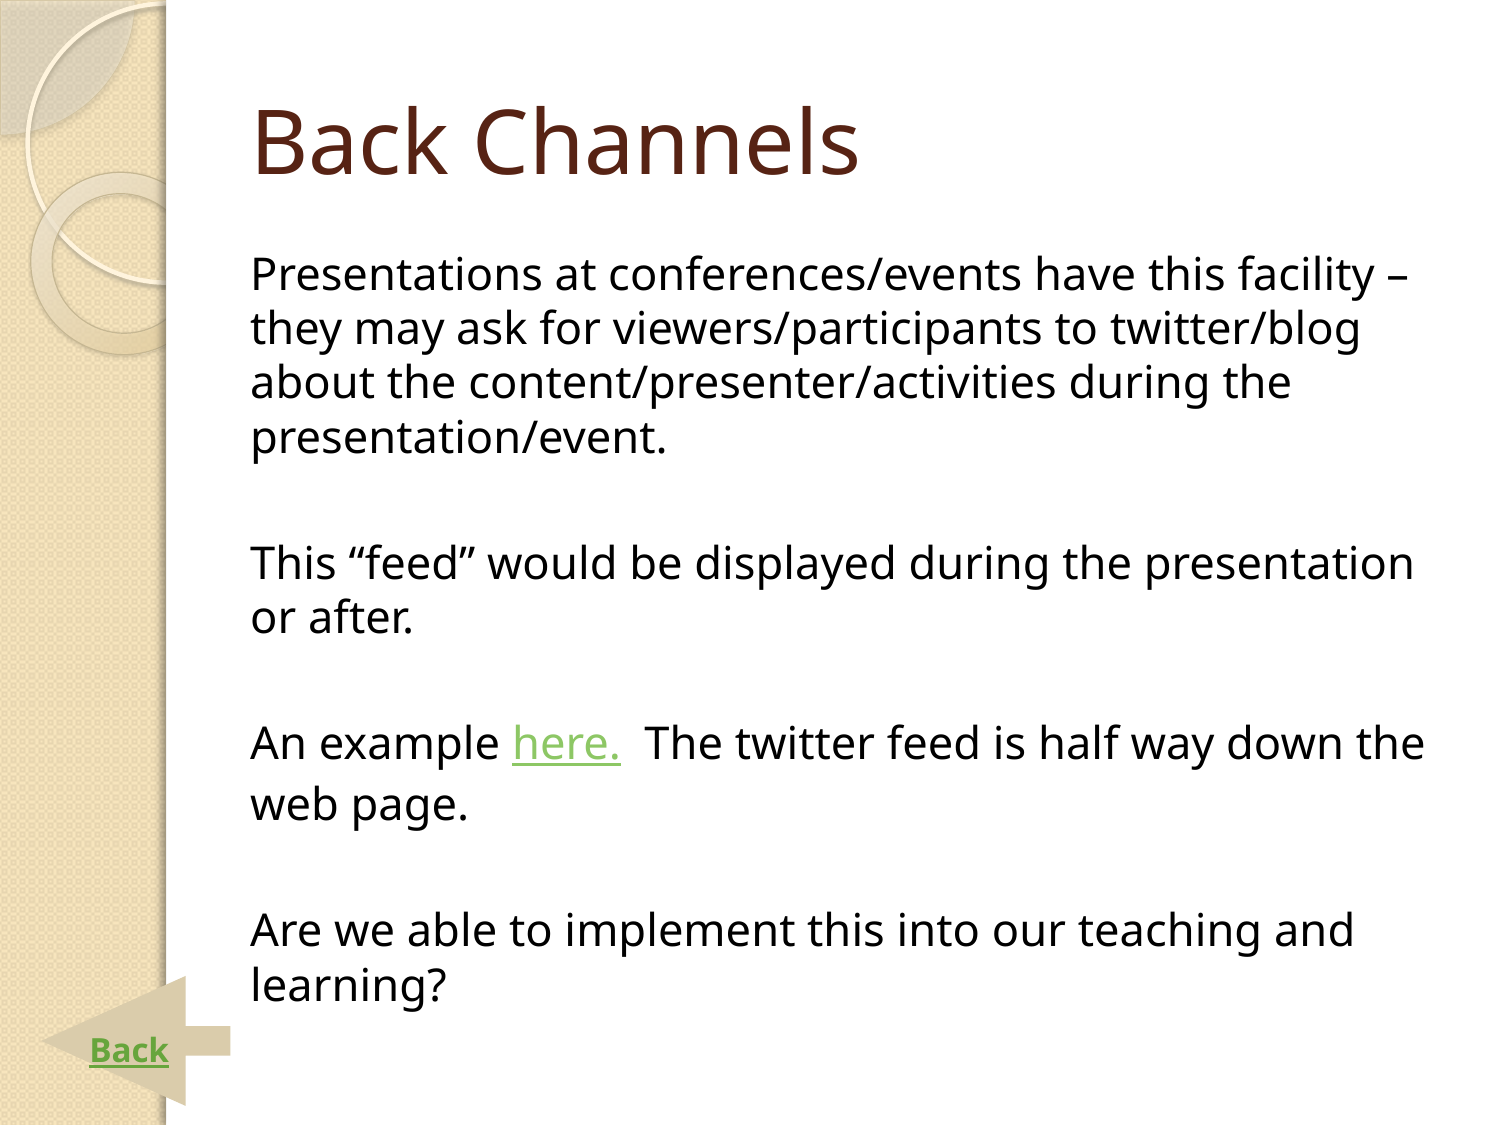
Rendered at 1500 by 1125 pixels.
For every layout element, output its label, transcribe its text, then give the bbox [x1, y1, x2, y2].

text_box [40, 975, 231, 1107]
list Presentations at conferences/events have this facility – they may ask for viewers/participants to twitter/blog about the content/presenter/activities during the presentation/event. This “feed” would be displayed during the presentation or after. An example here. The twitter feed is half way down the web page. Are we able to implement this into our teaching and learning? [235, 237, 1466, 1025]
title Back Channels [235, 45, 1466, 233]
